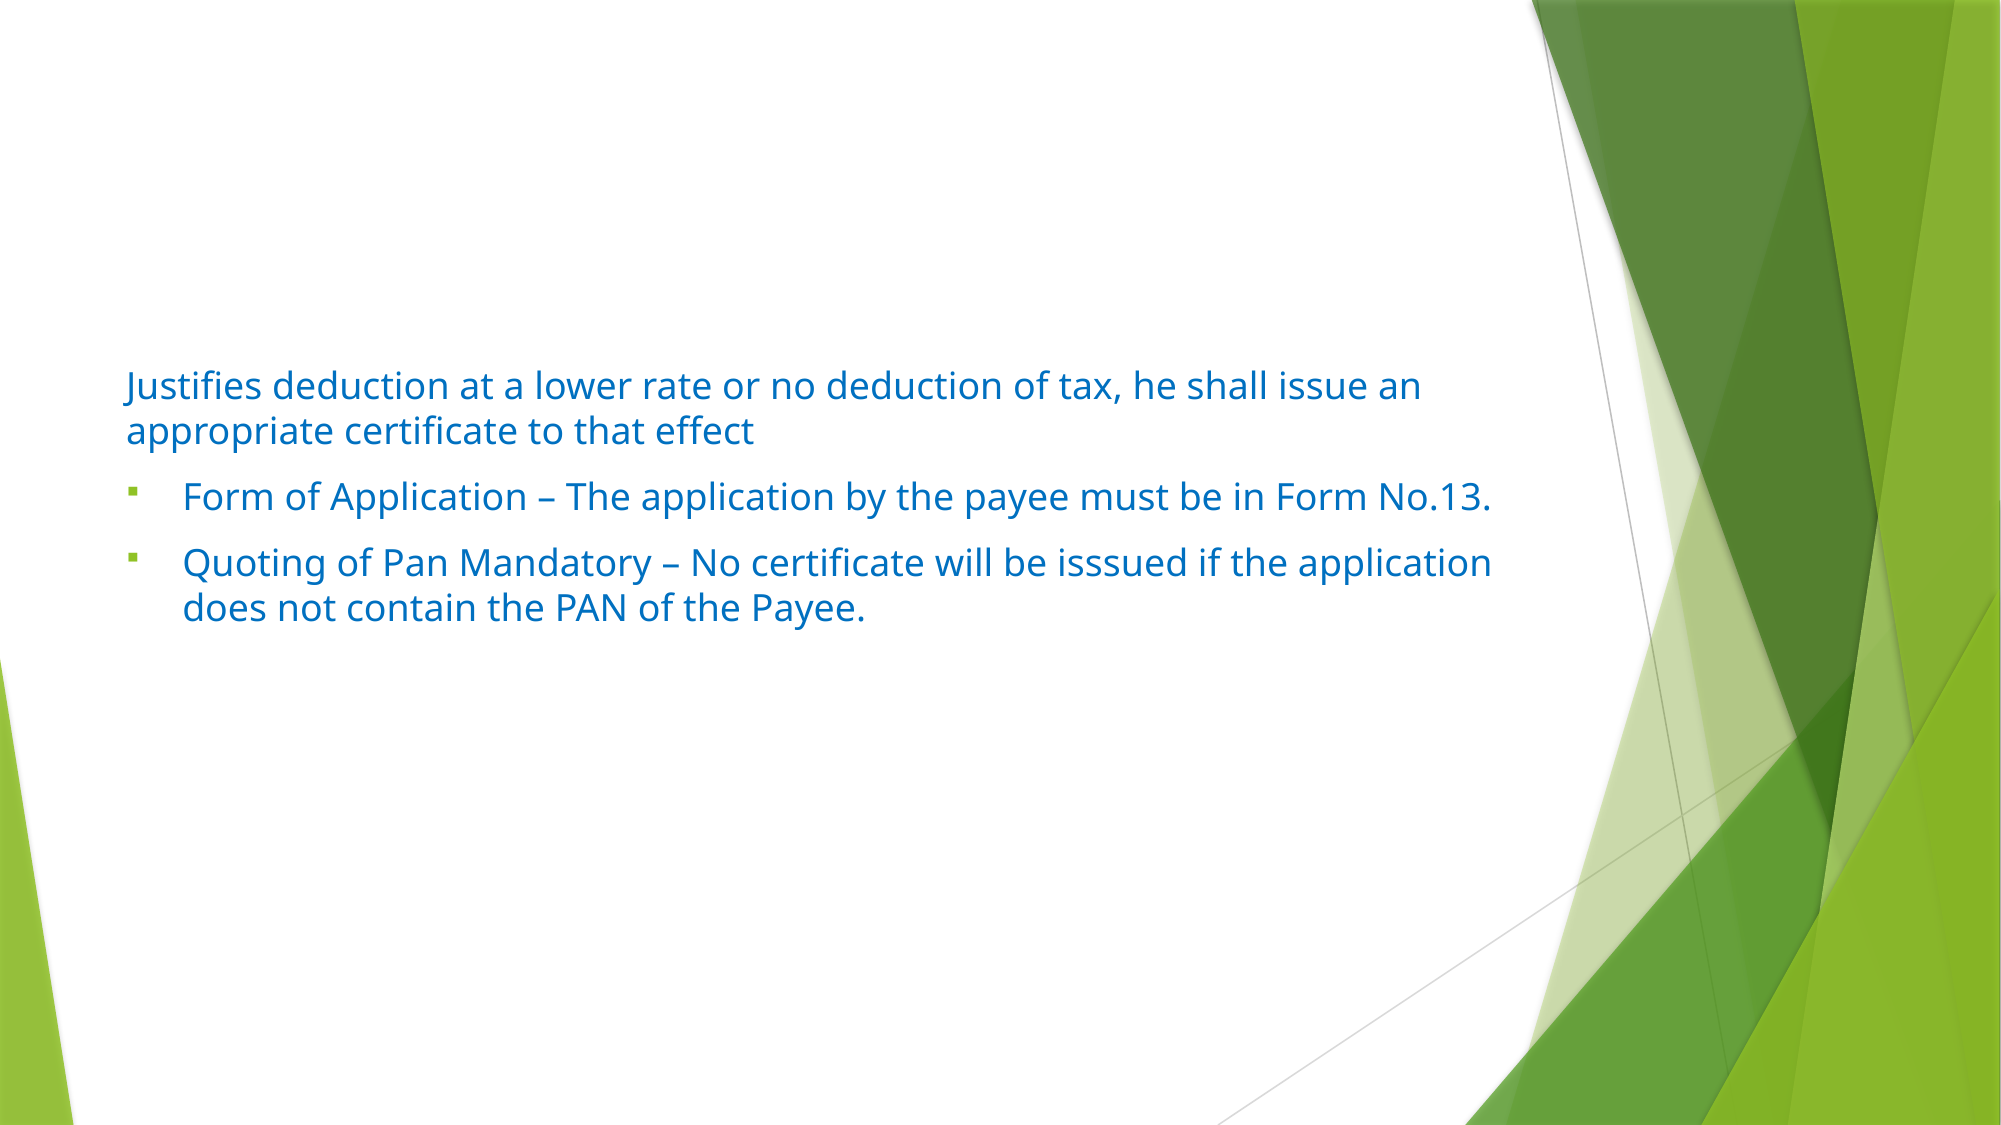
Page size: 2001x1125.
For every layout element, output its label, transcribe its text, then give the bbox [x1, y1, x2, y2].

list Justifies deduction at a lower rate or no deduction of tax, he shall issue an appropriate certificate to that effect Form of Application – The application by the payee must be in Form No.13. Quoting of Pan Mandatory – No certificate will be isssued if the application does not contain the PAN of the Payee. [111, 354, 1522, 992]
